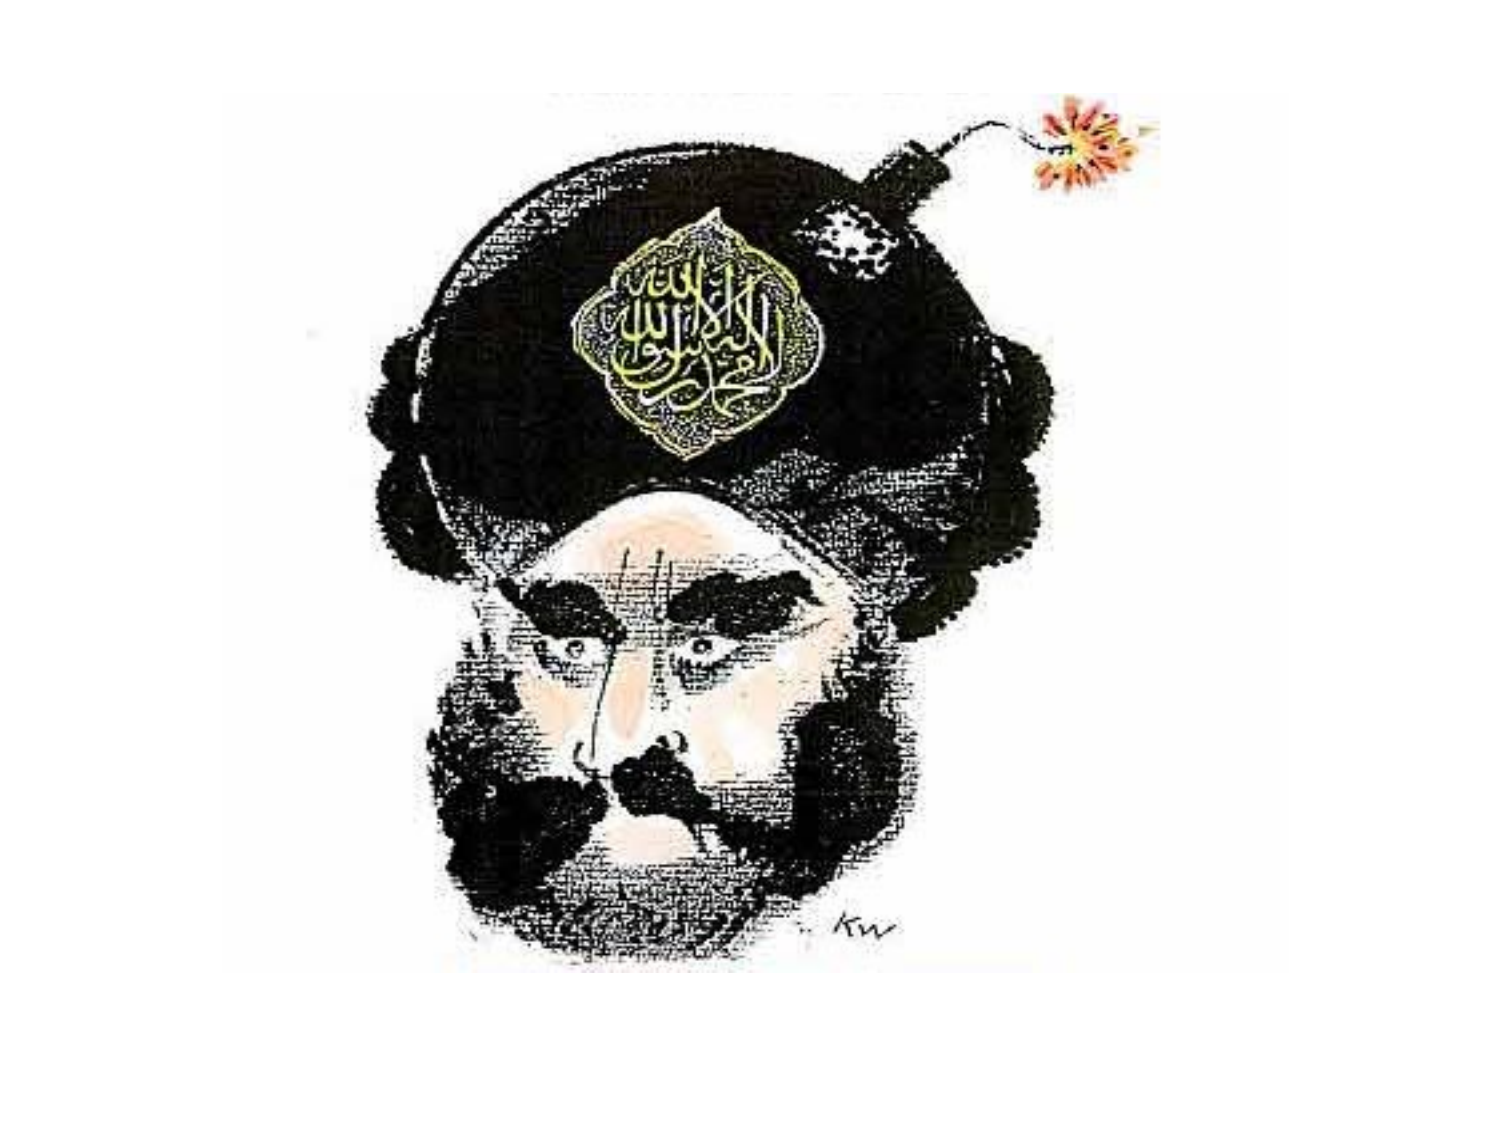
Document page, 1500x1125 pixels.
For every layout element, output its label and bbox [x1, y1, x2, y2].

list [222, 93, 1290, 973]
